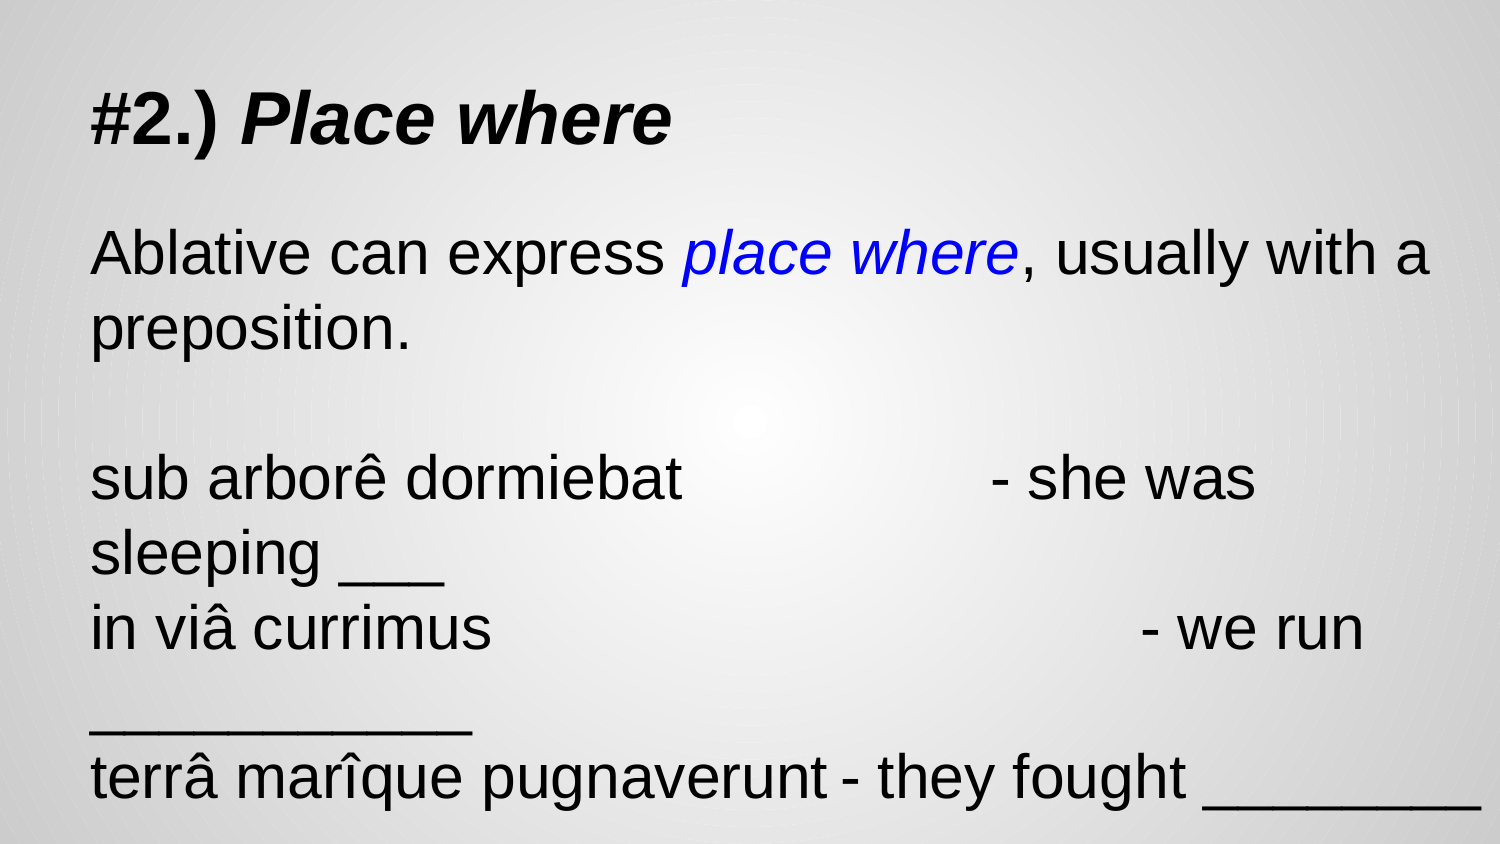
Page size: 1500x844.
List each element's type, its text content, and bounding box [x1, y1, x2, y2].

title #2.) Place where [75, 33, 1425, 175]
list Ablative can express place where, usually with a preposition. sub arborê dormiebat - she was sleeping ___ in viâ currimus - we run ___________ terrâ marîque pugnaverunt - they fought ________ [75, 196, 1500, 808]
